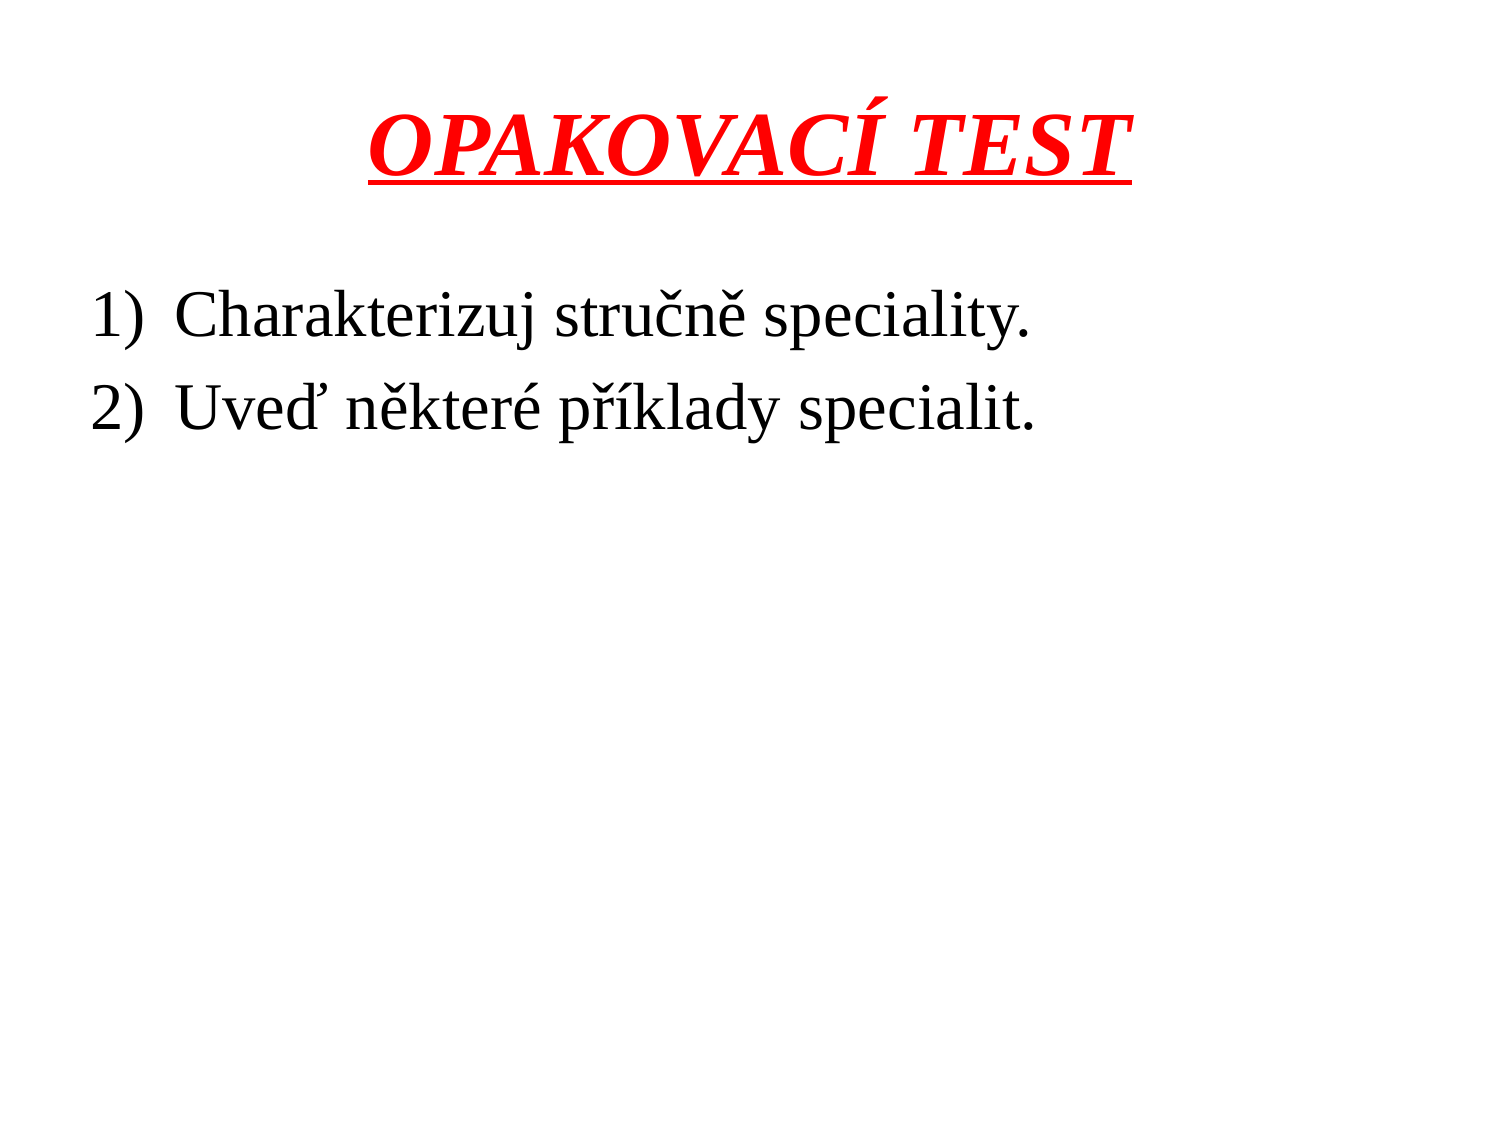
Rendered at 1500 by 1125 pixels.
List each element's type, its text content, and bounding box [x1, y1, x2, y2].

list Charakterizuj stručně speciality. Uveď některé příklady specialit. [75, 262, 1425, 1005]
title OPAKOVACÍ TEST [75, 45, 1425, 233]
